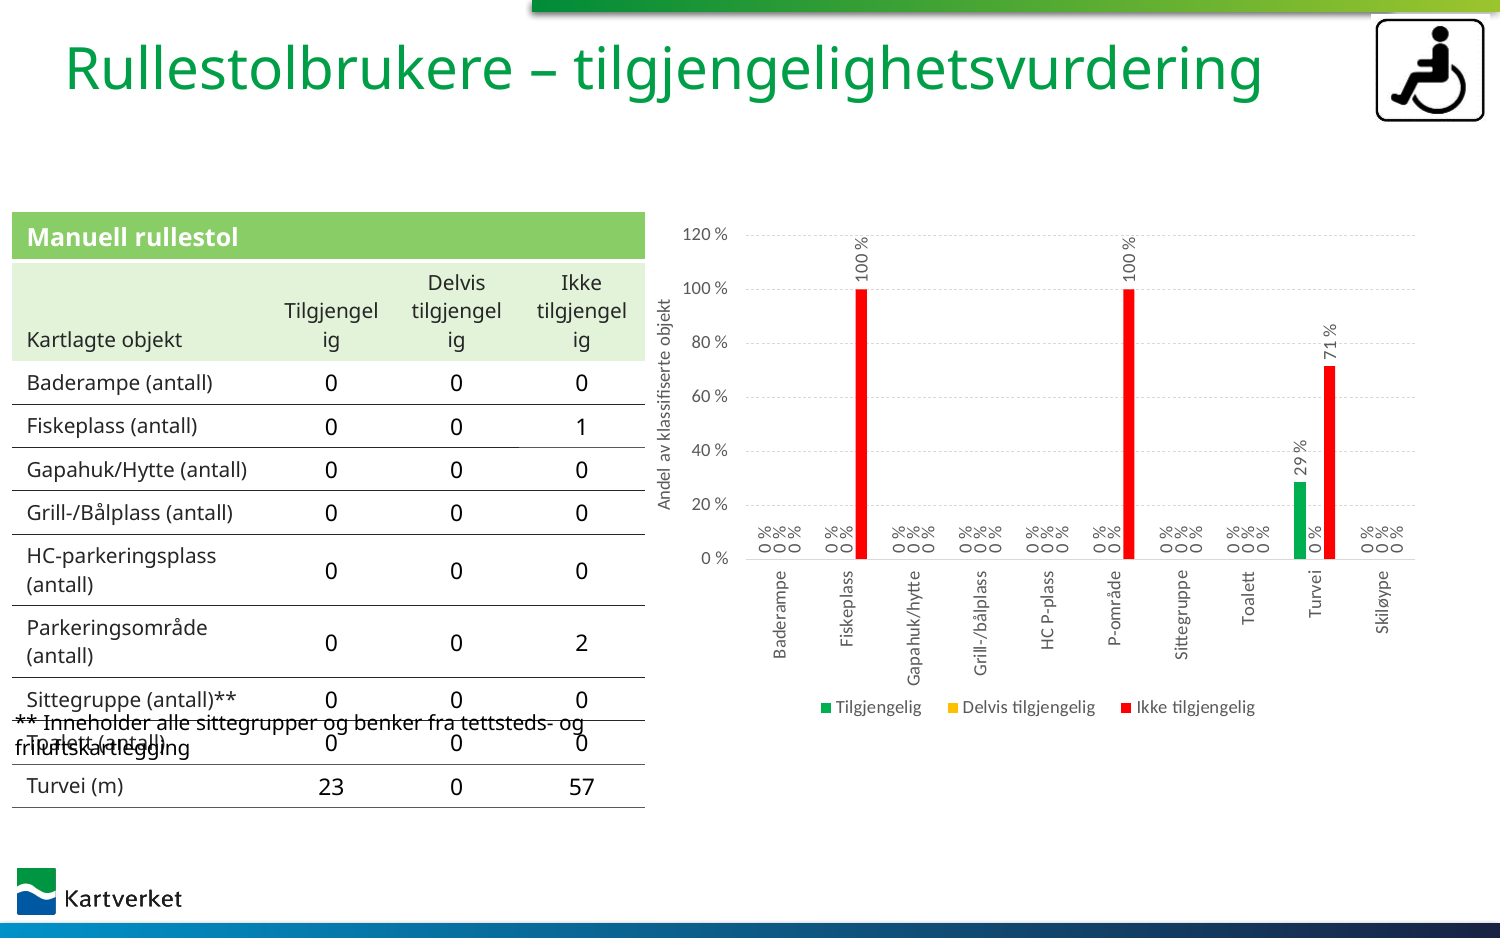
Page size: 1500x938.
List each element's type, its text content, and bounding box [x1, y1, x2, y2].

table_cell Delvis tilgjengelig [394, 263, 519, 361]
table_cell Baderampe (antall) [12, 361, 269, 404]
table_cell Gapahuk/Hytte (antall) [12, 448, 269, 490]
table_cell 57 [519, 768, 645, 807]
table_cell 0 [394, 448, 519, 490]
table_cell Kartlagte objekt [12, 263, 269, 361]
table_cell 0 [394, 361, 519, 404]
table_cell 0 [269, 405, 394, 447]
picture [1371, 13, 1491, 127]
table_cell 0 [394, 491, 519, 534]
table_cell 0 [519, 448, 638, 490]
table_cell 0 [394, 405, 519, 447]
table_cell Parkeringsområde (antall) [12, 606, 269, 677]
table_cell Grill-/Bålplass (antall) [12, 491, 269, 534]
table_cell 0 [394, 535, 519, 605]
table_cell 0 [394, 606, 519, 677]
table_cell 0 [519, 491, 638, 534]
table_header Manuell rullestol [12, 212, 645, 259]
table_cell 0 [394, 678, 519, 702]
table_cell HC-parkeringsplass (antall) [12, 535, 269, 605]
table_cell Tilgjengelig [269, 263, 394, 361]
table_cell 0 [269, 491, 394, 534]
table_cell Fiskeplass (antall) [12, 405, 269, 447]
text_box ** Inneholder alle sittegrupper og benker fra tettsteds- og friluftskartlegging [0, 702, 745, 768]
table_cell 2 [519, 606, 638, 677]
table_cell 0 [269, 678, 394, 702]
table_cell 0 [394, 768, 519, 807]
table_cell 0 [269, 448, 394, 490]
table_cell 0 [269, 361, 394, 404]
table_cell 0 [269, 606, 394, 677]
table_cell Ikke tilgjengelig [519, 263, 638, 361]
table_cell 0 [519, 361, 638, 404]
text_box Rullestolbrukere – tilgjengelighetsvurdering [49, 12, 1372, 109]
picture [643, 218, 1426, 728]
table_cell Sittegruppe (antall)** [12, 678, 269, 702]
table_cell 23 [269, 768, 394, 807]
table_cell 1 [519, 405, 638, 447]
table_cell 0 [269, 535, 394, 605]
table_cell 0 [519, 678, 638, 702]
table_cell 0 [519, 535, 638, 605]
table_cell Turvei (m) [12, 768, 269, 807]
